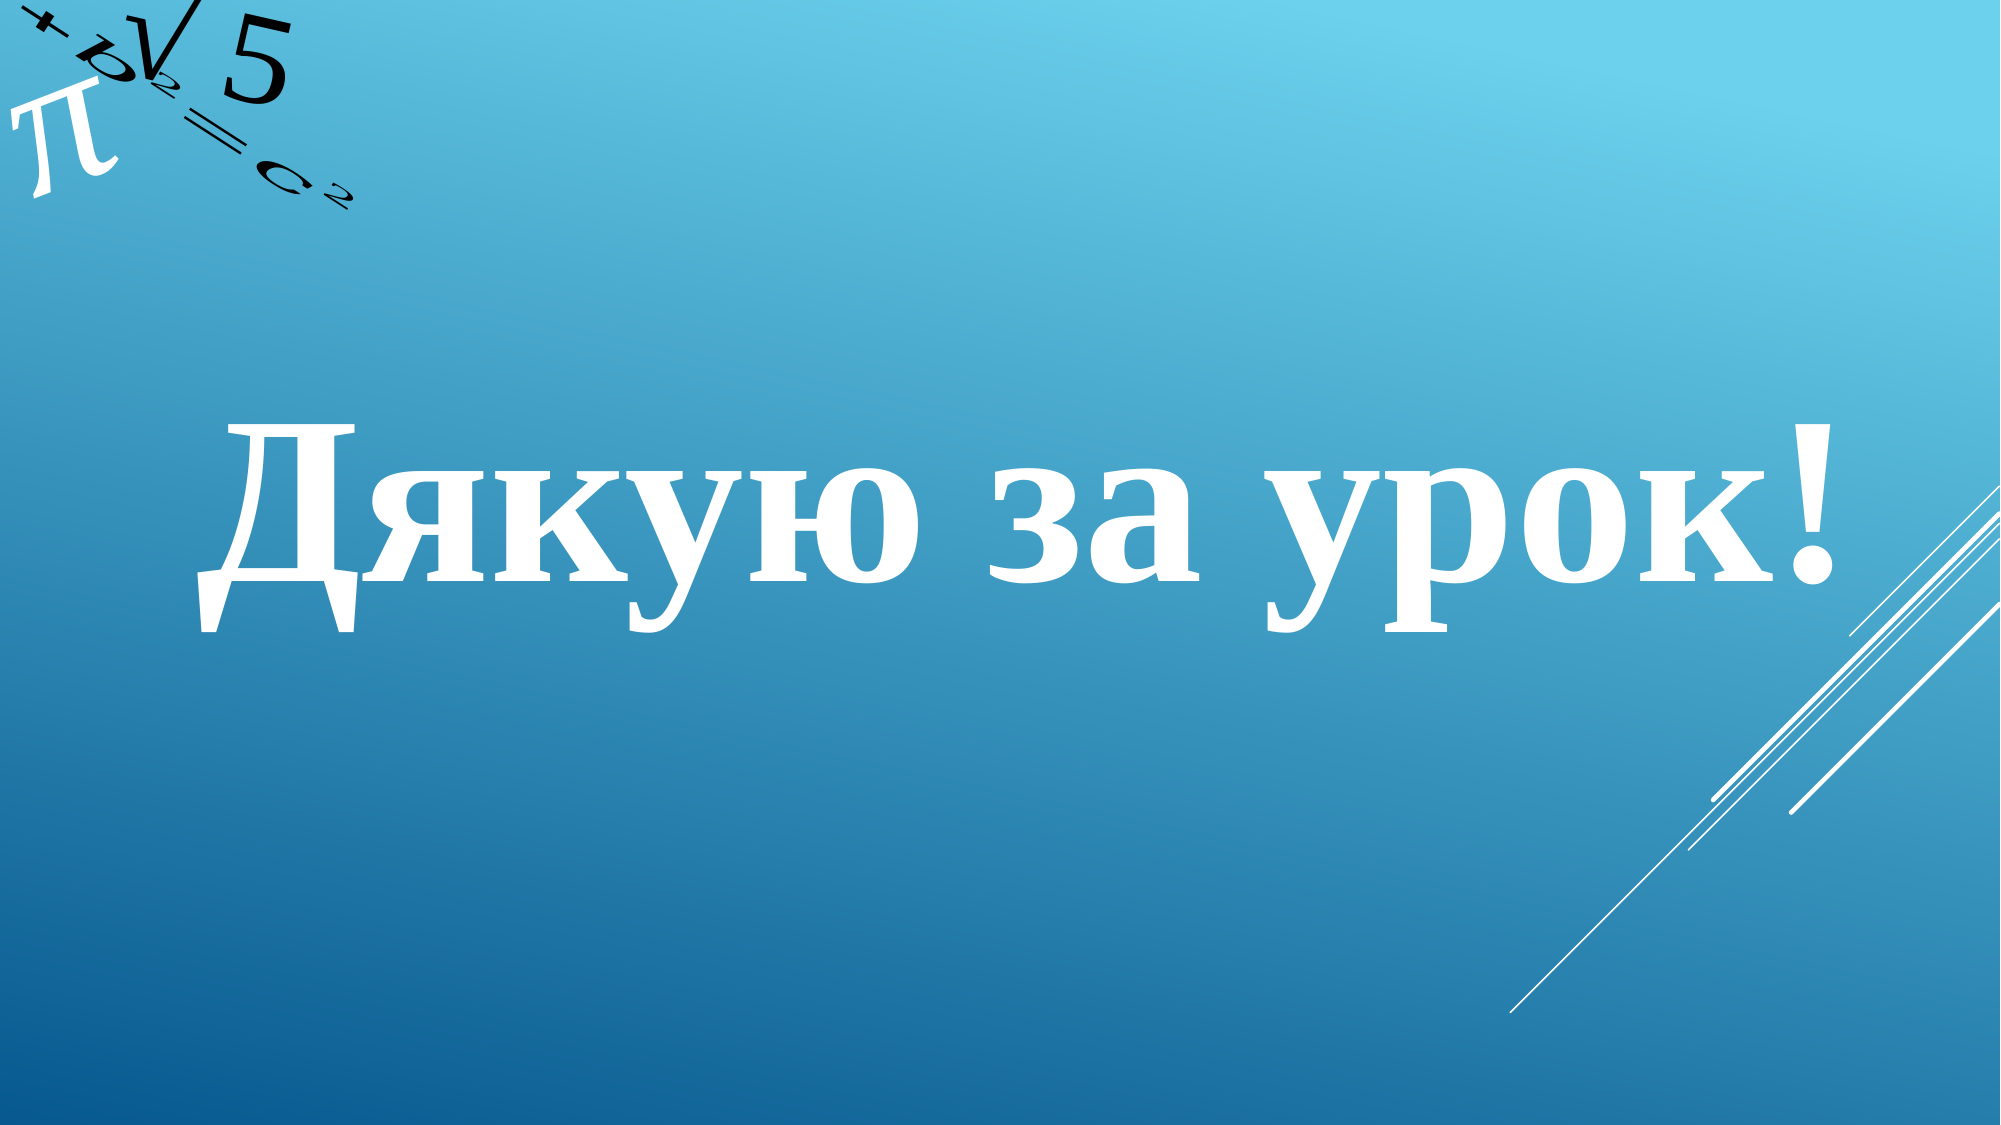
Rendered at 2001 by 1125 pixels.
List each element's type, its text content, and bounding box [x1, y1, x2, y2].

text_box Дякую за урок! [181, 334, 1929, 682]
text_box π [0, 0, 126, 249]
